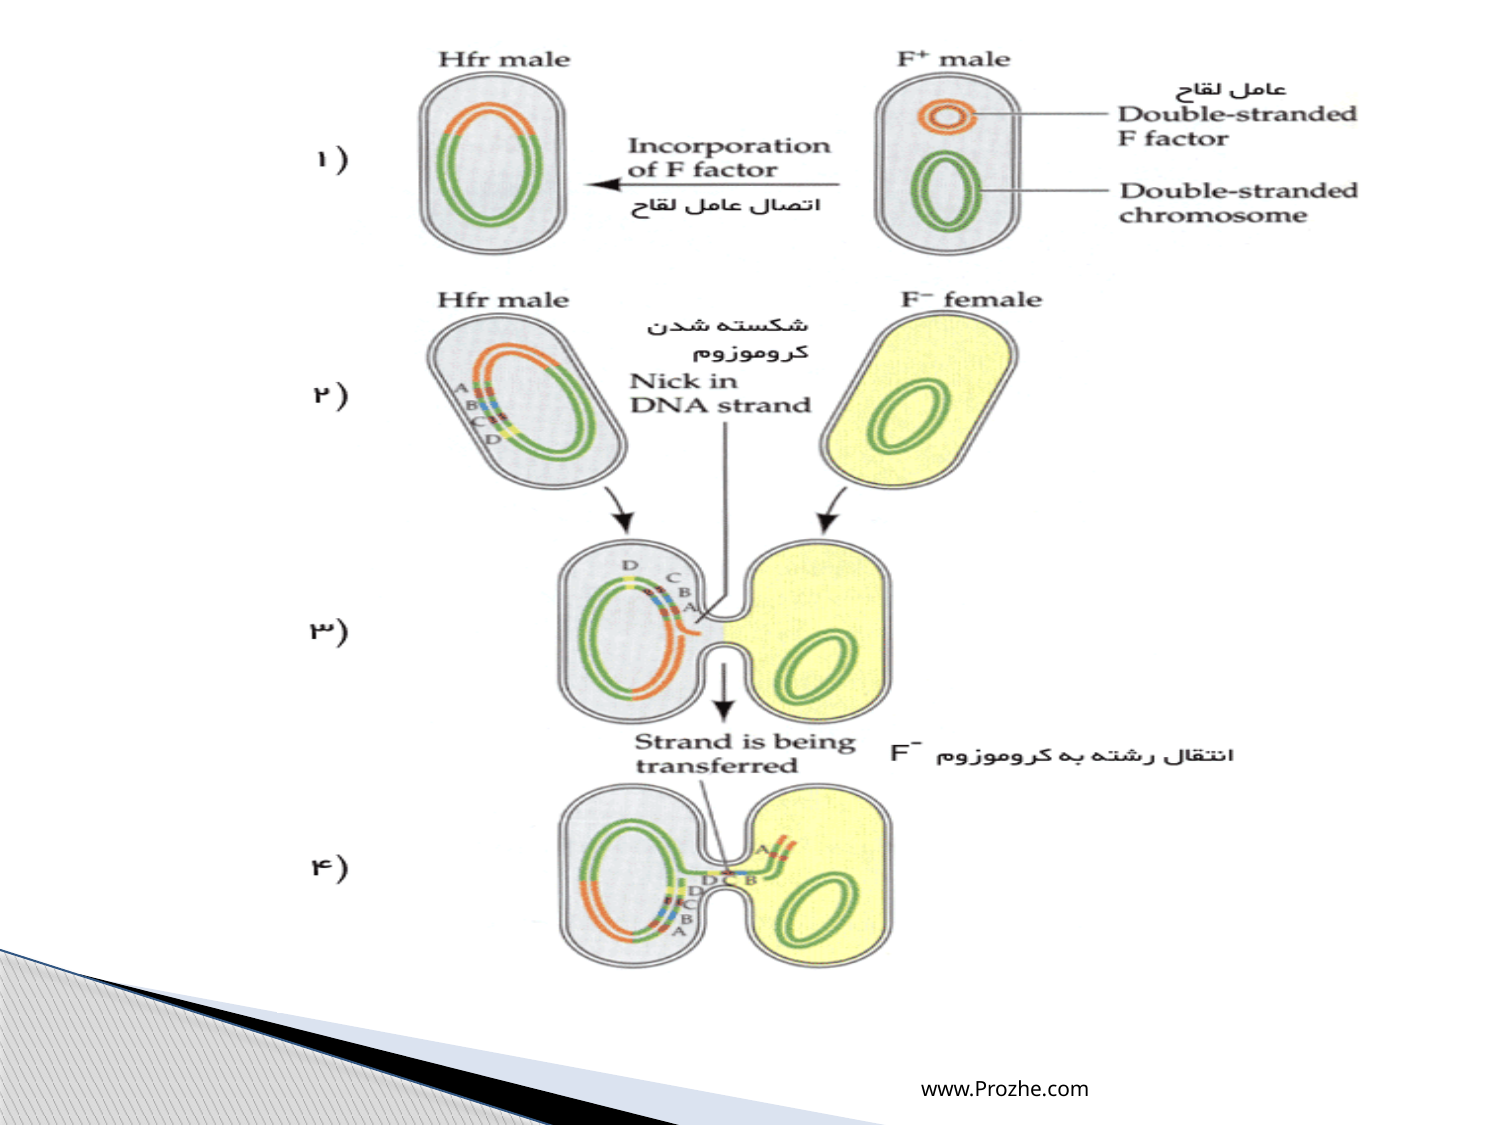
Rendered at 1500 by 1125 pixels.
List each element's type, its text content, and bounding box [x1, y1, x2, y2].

picture [277, 24, 1463, 1013]
footer www.Prozhe.com [718, 1051, 1105, 1112]
